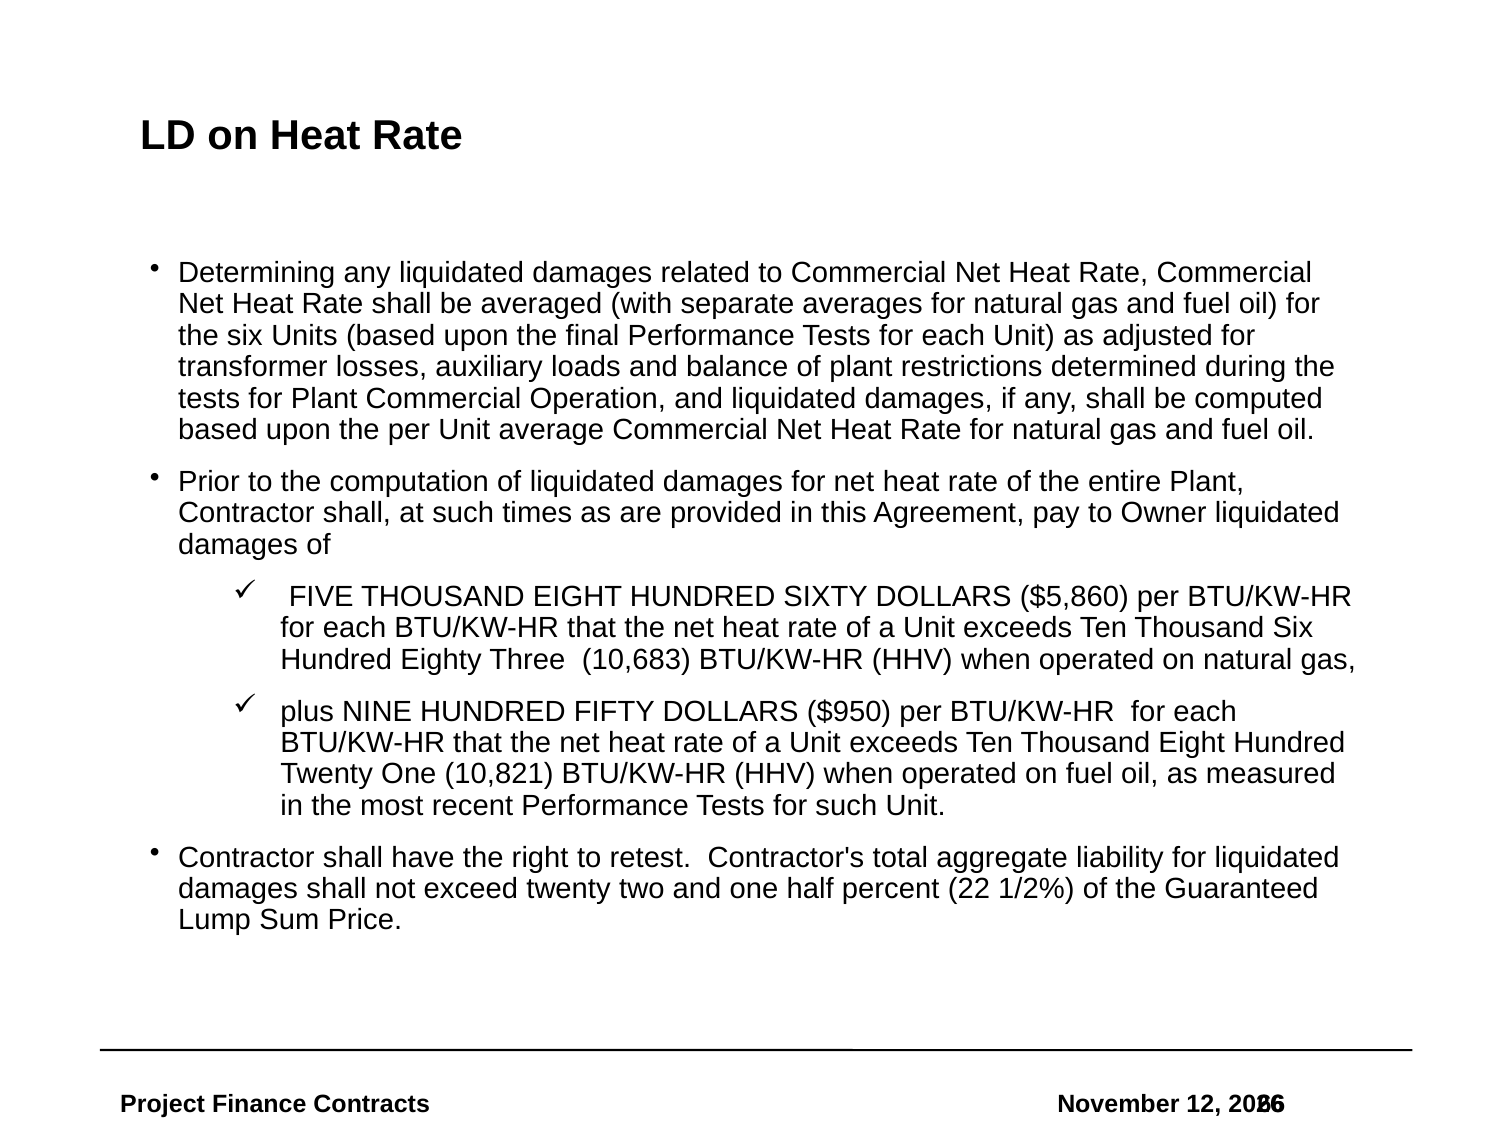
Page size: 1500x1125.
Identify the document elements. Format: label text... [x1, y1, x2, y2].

list Determining any liquidated damages related to Commercial Net Heat Rate, Commercial Net Heat Rate shall be averaged (with separate averages for natural gas and fuel oil) for the six Units (based upon the final Performance Tests for each Unit) as adjusted for transformer losses, auxiliary loads and balance of plant restrictions determined during the tests for Plant Commercial Operation, and liquidated damages, if any, shall be computed based upon the per Unit average Commercial Net Heat Rate for natural gas and fuel oil. Prior to the computation of liquidated damages for net heat rate of the entire Plant, Contractor shall, at such times as are provided in this Agreement, pay to Owner liquidated damages of FIVE THOUSAND EIGHT HUNDRED SIXTY DOLLARS ($5,860) per BTU/KW-HR for each BTU/KW-HR that the net heat rate of a Unit exceeds Ten Thousand Six Hundred Eighty Three (10,683) BTU/KW-HR (HHV) when operated on natural gas, plus NINE HUNDRED FIFTY DOLLARS ($950) per BTU/KW-HR for each BTU/KW-HR that the net heat rate of a Unit exceeds Ten Thousand Eight Hundred Twenty One (10,821) BTU/KW-HR (HHV) when operated on fuel oil, as measured in the most recent Performance Tests for such Unit. Contractor shall have the right to retest. Contractor's total aggregate liability for liquidated damages shall not exceed twenty two and one half percent (22 1/2%) of the Guaranteed Lump Sum Price. [124, 249, 1376, 1001]
title LD on Heat Rate [124, 99, 1288, 226]
